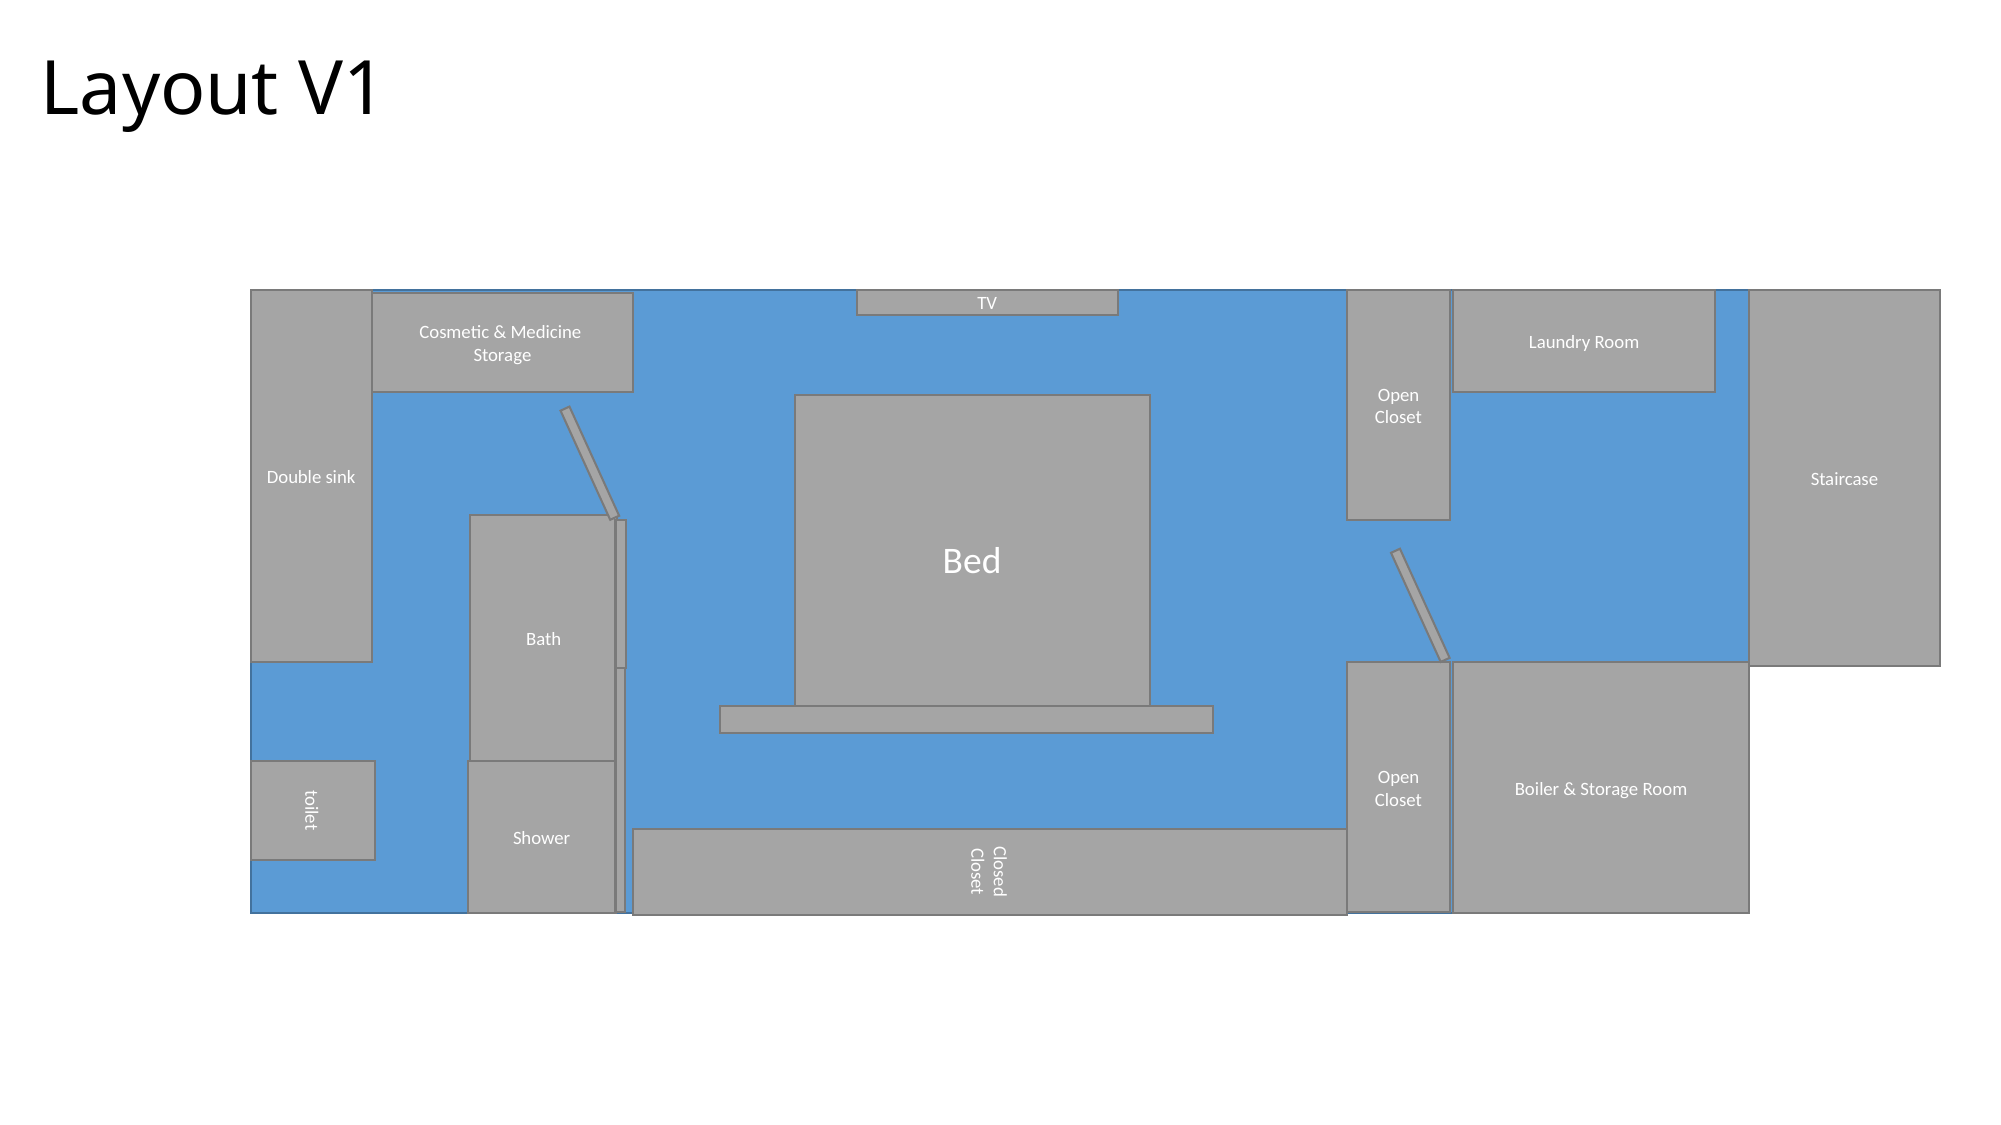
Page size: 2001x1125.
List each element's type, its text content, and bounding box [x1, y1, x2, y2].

text_box Double sink [250, 289, 373, 663]
text_box [614, 669, 626, 913]
text_box Cosmetic & Medicine Storage [371, 292, 634, 393]
text_box Laundry Room [1452, 289, 1716, 393]
title Layout V1 [25, 0, 449, 199]
text_box [559, 405, 621, 522]
text_box [1389, 547, 1451, 664]
text_box Bed [794, 394, 1151, 705]
text_box Open Closet [1346, 289, 1451, 521]
text_box Boiler & Storage Room [1452, 661, 1750, 914]
text_box toilet [250, 760, 376, 861]
text_box [719, 705, 1214, 734]
text_box Closed Closet [632, 828, 1348, 916]
text_box [250, 289, 1748, 914]
text_box Shower [467, 760, 617, 914]
text_box [614, 519, 627, 669]
text_box Bath [469, 514, 614, 760]
text_box Staircase [1748, 289, 1941, 667]
text_box TV [856, 289, 1119, 316]
text_box Open Closet [1346, 661, 1451, 913]
